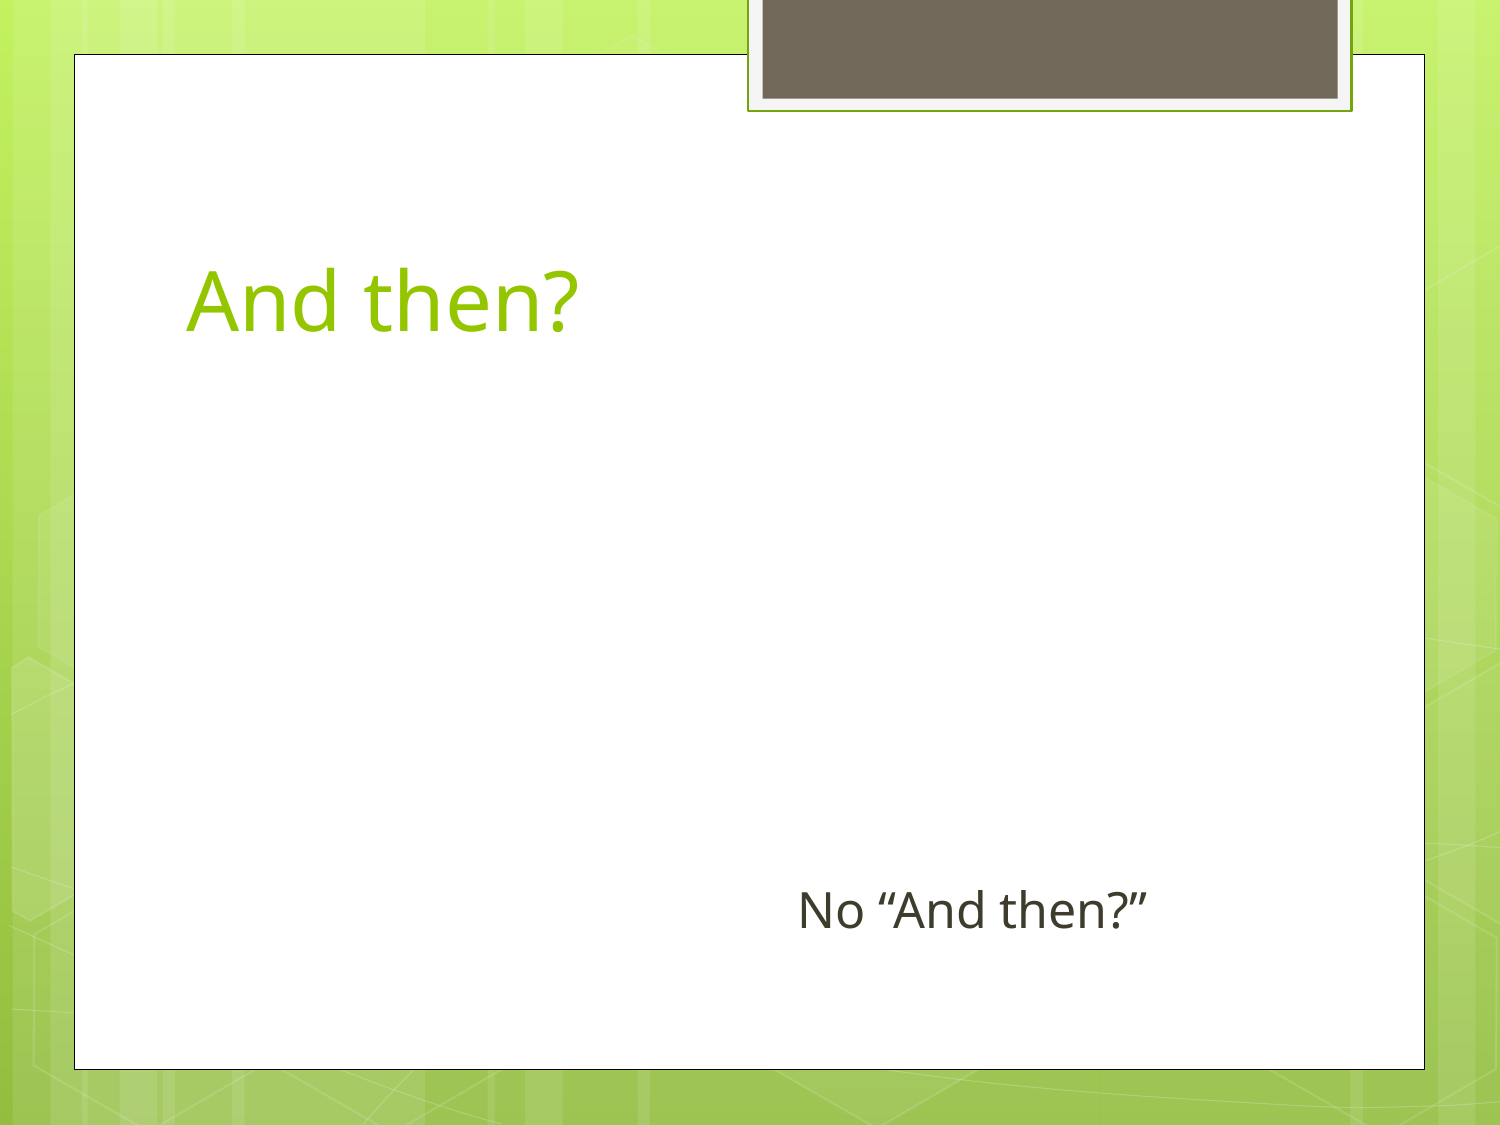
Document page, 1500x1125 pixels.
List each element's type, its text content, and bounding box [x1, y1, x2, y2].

title And then? [171, 168, 1324, 357]
list No “And then?” [171, 381, 1283, 957]
